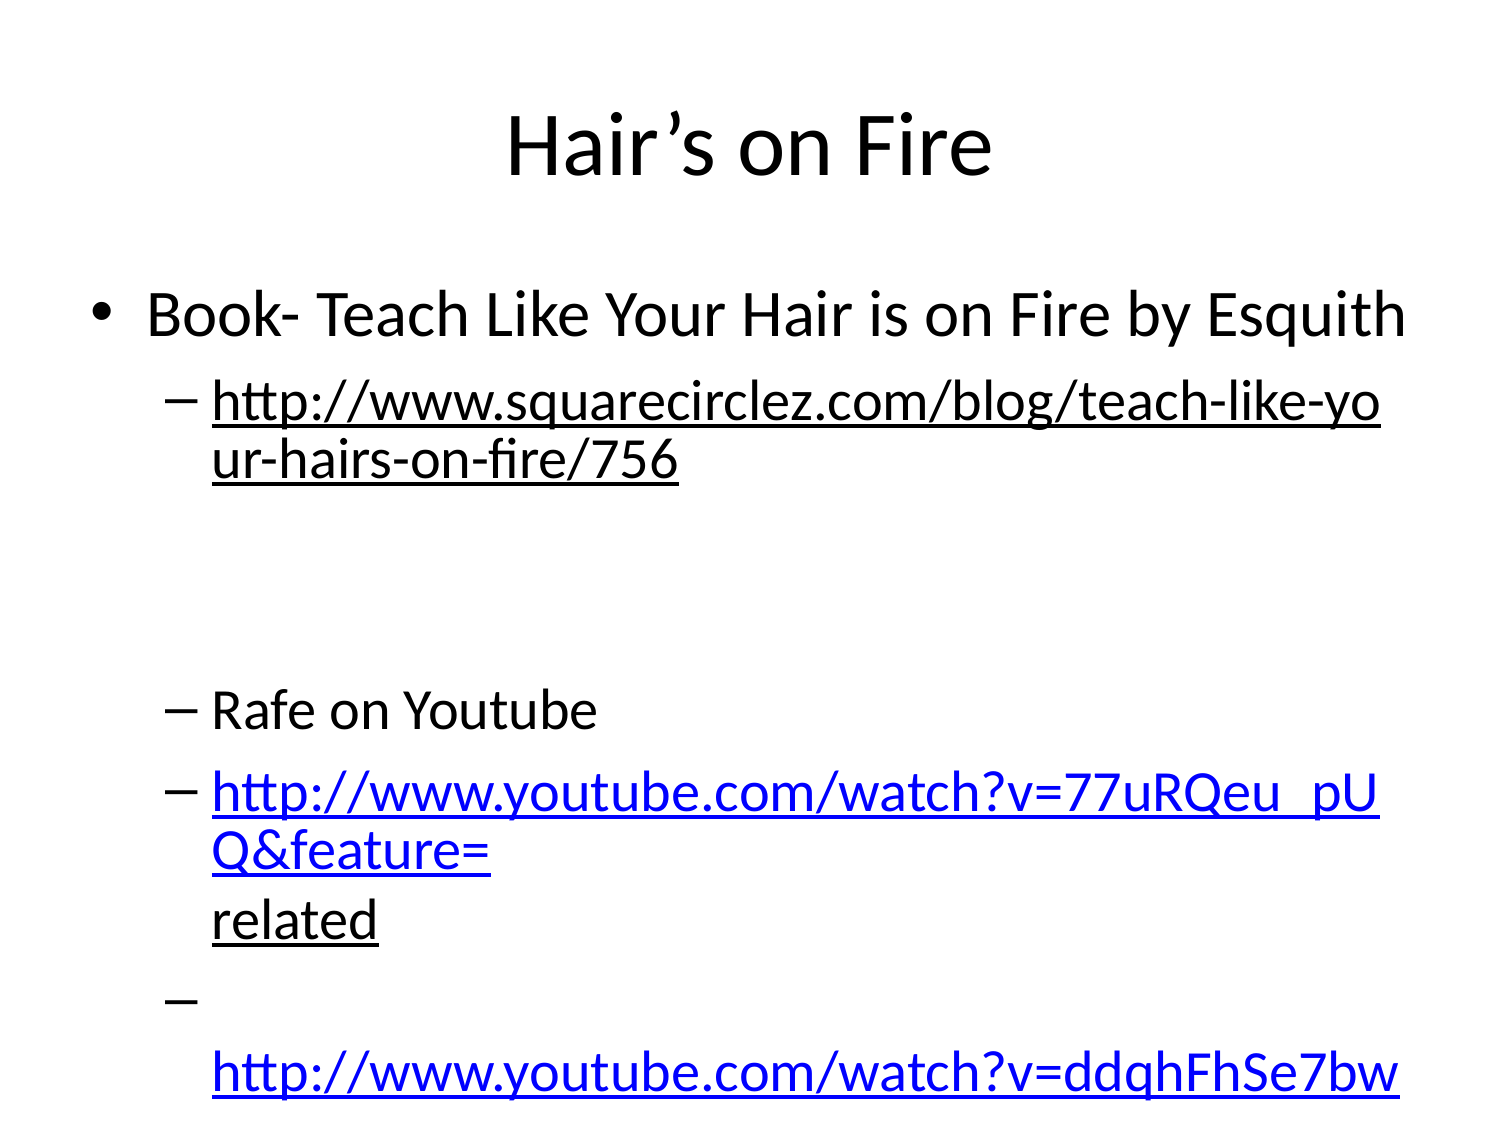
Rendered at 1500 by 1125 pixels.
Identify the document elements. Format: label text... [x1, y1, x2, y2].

list Book- Teach Like Your Hair is on Fire by Esquith http://www.squarecirclez.com/blog/teach-like-your-hairs-on-fire/756 Rafe on Youtube http://www.youtube.com/watch?v=77uRQeu_pUQ&feature=related http://www.youtube.com/watch?v=ddqhFhSe7bw [75, 262, 1425, 1005]
title Hair’s on Fire [75, 45, 1425, 233]
